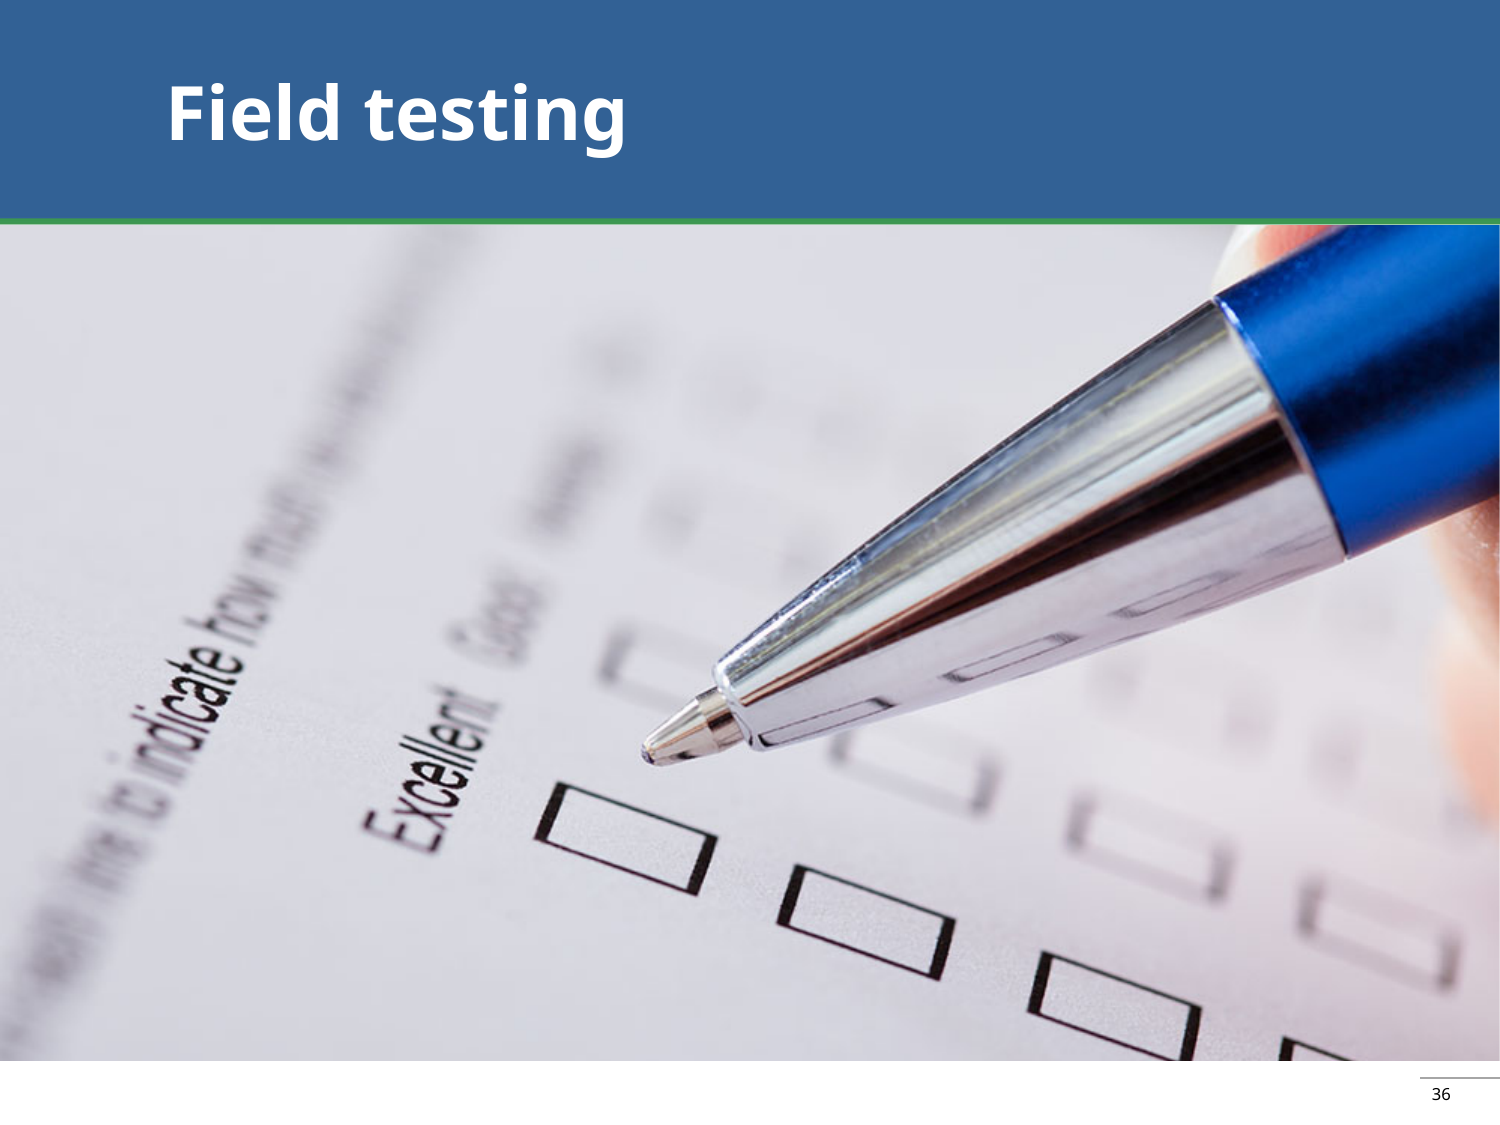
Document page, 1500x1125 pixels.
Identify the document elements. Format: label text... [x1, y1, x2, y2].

title Field testing [150, 0, 1350, 221]
slide_number 36 [1431, 1087, 1458, 1106]
picture [0, 0, 1500, 1125]
